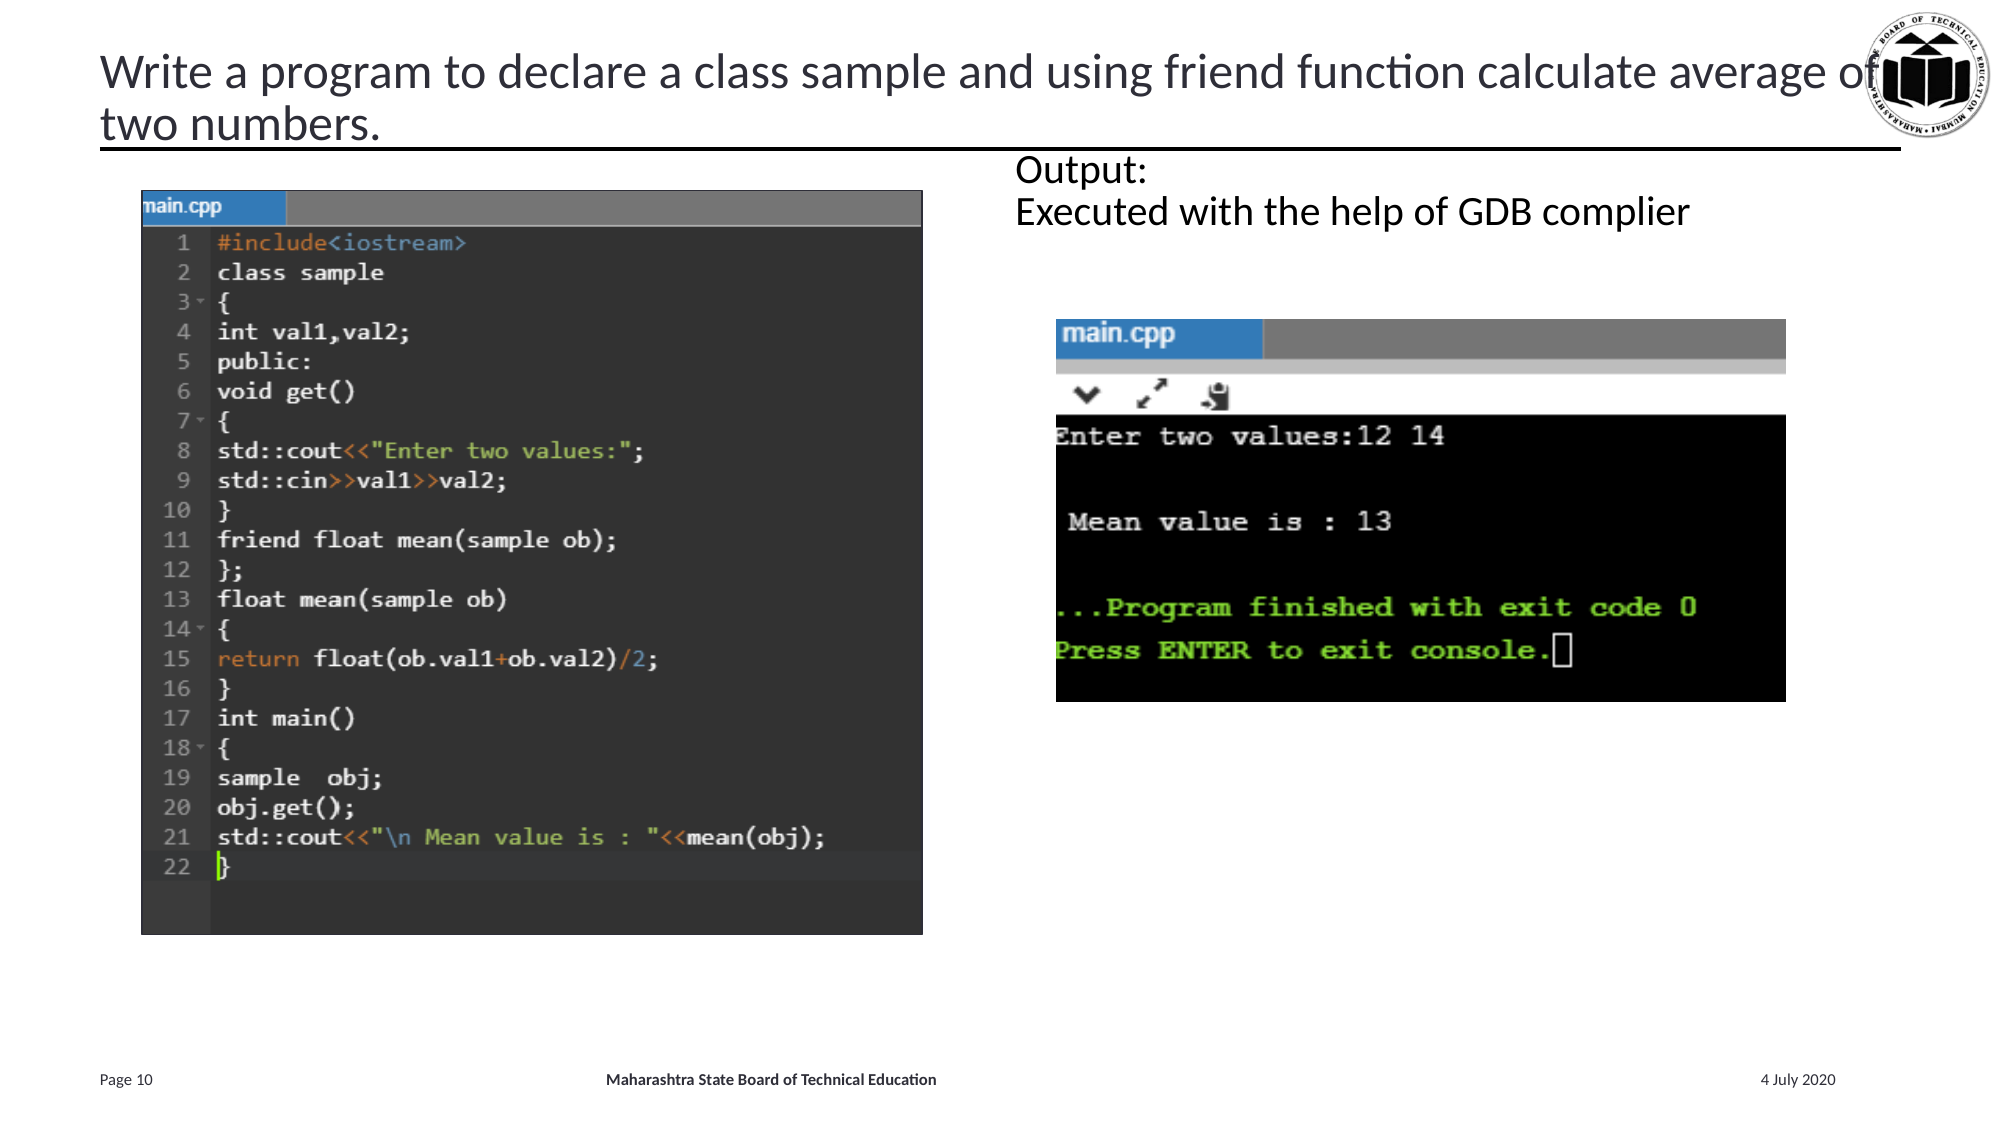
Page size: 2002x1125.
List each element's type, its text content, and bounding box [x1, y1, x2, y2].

picture [1056, 319, 1786, 702]
title Write a program to declare a class sample and using friend function calculate average of two numbers. [100, 48, 1901, 145]
table_header Output: Executed with the help of GDB complier [1000, 145, 1901, 995]
picture [142, 191, 922, 934]
picture [1852, 0, 2001, 149]
table_header [100, 145, 1000, 995]
